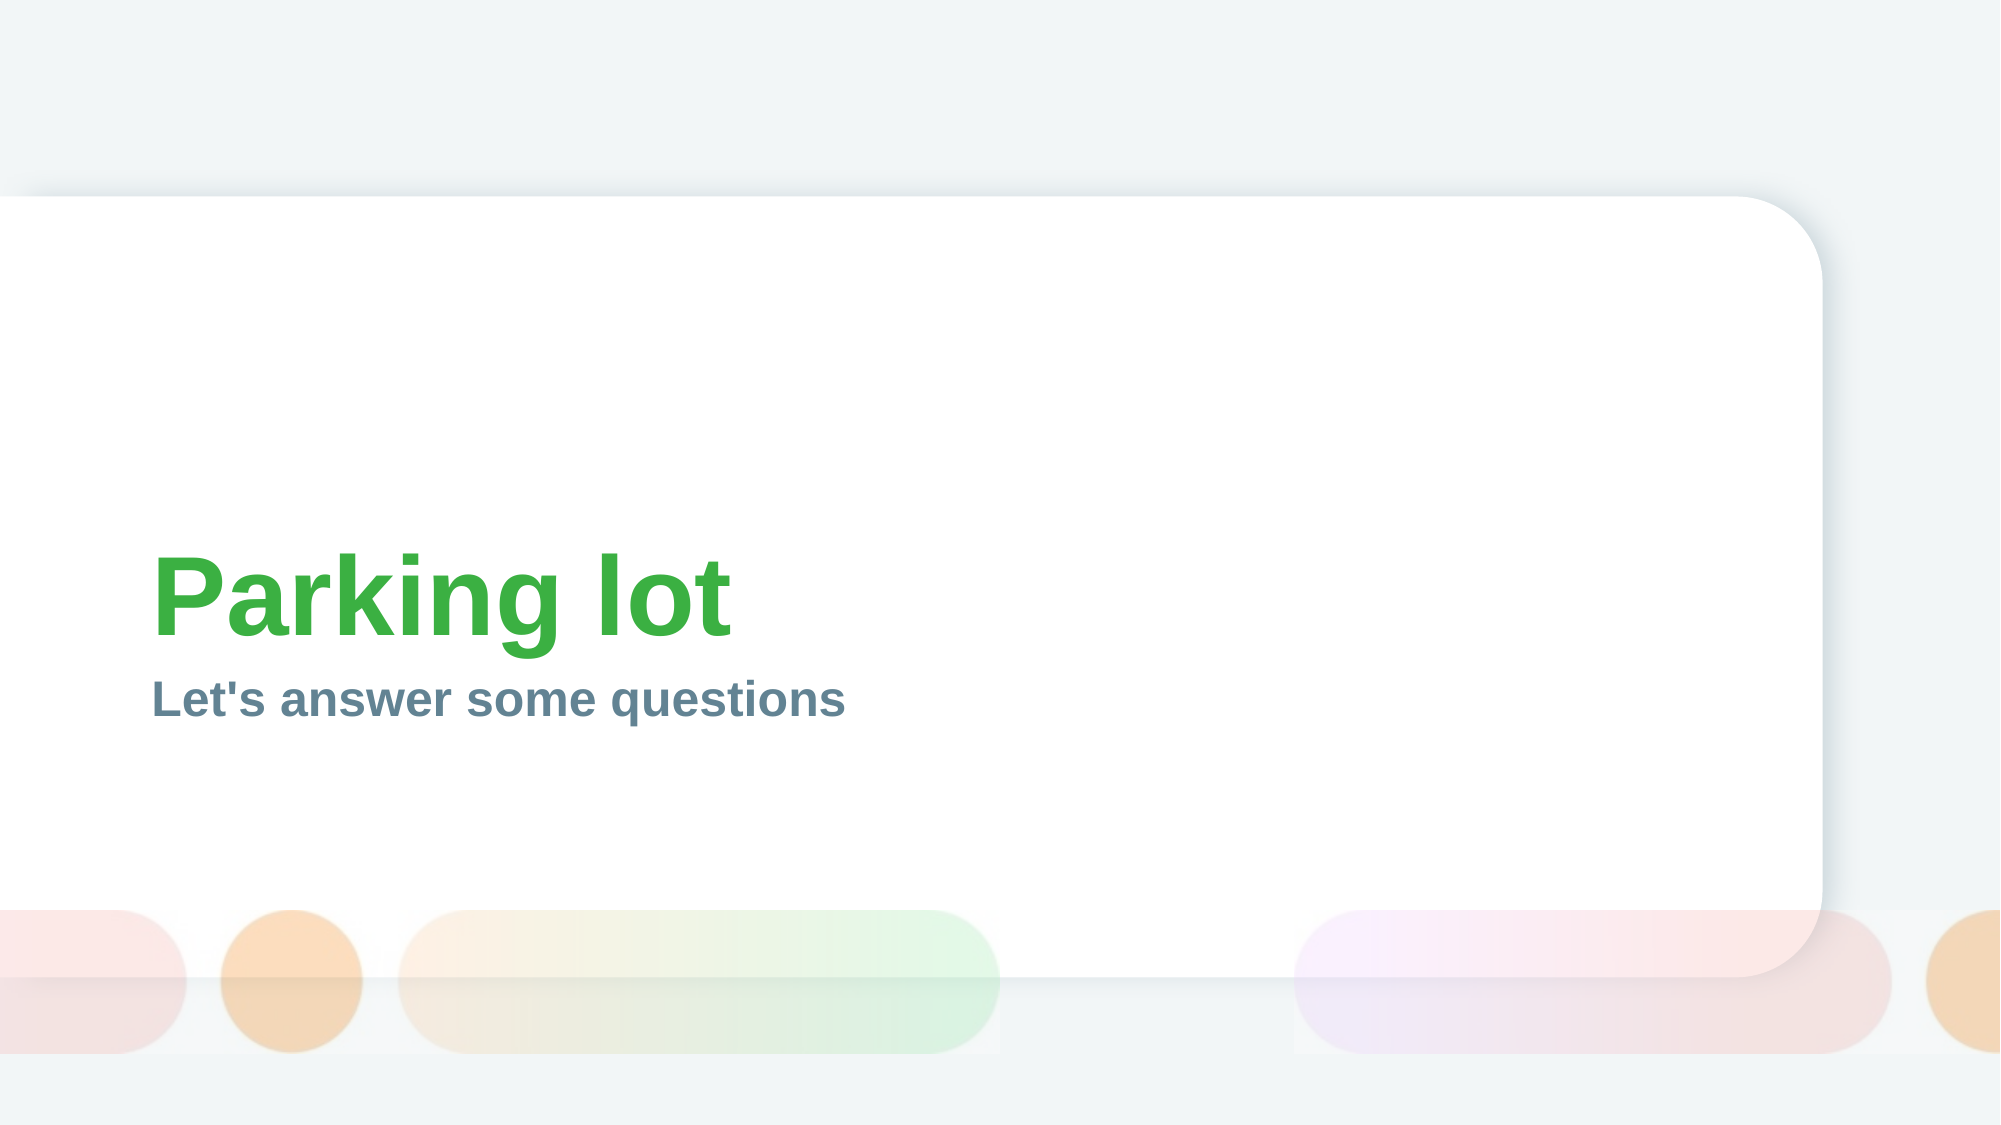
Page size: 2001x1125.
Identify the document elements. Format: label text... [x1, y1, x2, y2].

title Parking lot [136, 313, 1729, 665]
list Let's answer some questions [136, 665, 1729, 819]
